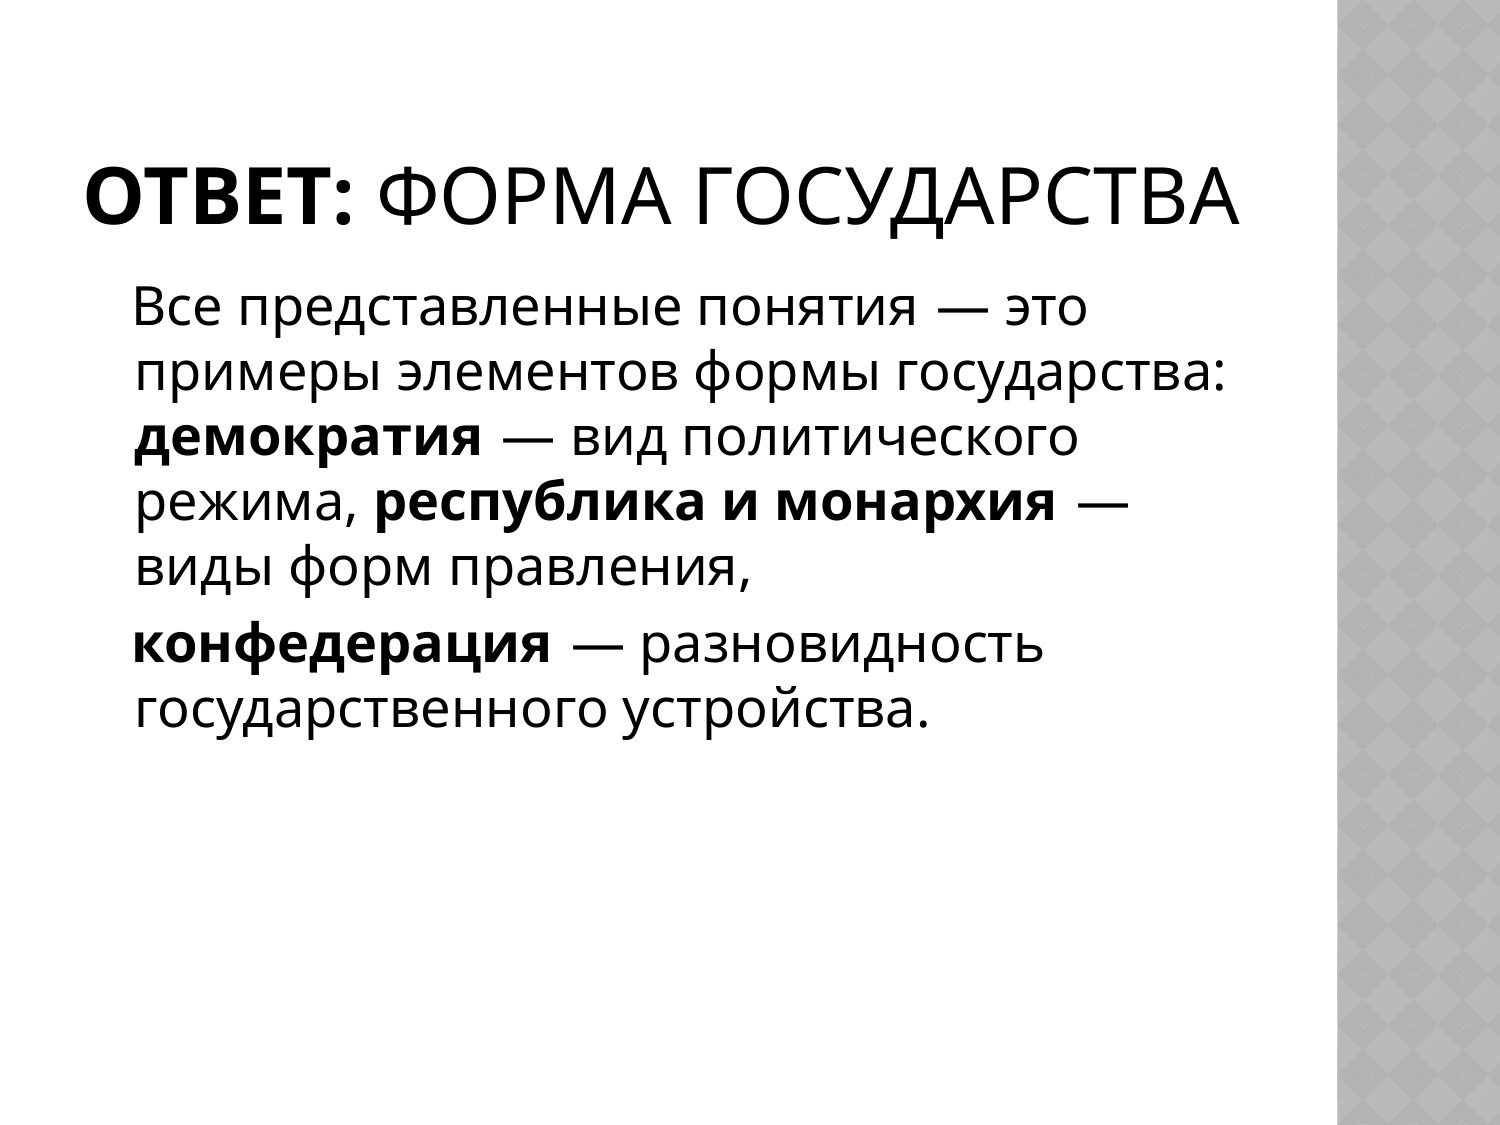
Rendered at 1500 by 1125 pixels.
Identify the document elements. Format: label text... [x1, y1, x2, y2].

list Все представленные понятия — это примеры элементов формы государства: демократия — вид политического режима, республика и монархия — виды форм правления, конфедерация — разновидность государственного устройства. [75, 264, 1263, 1059]
title Ответ: форма государства [75, 52, 1263, 240]
